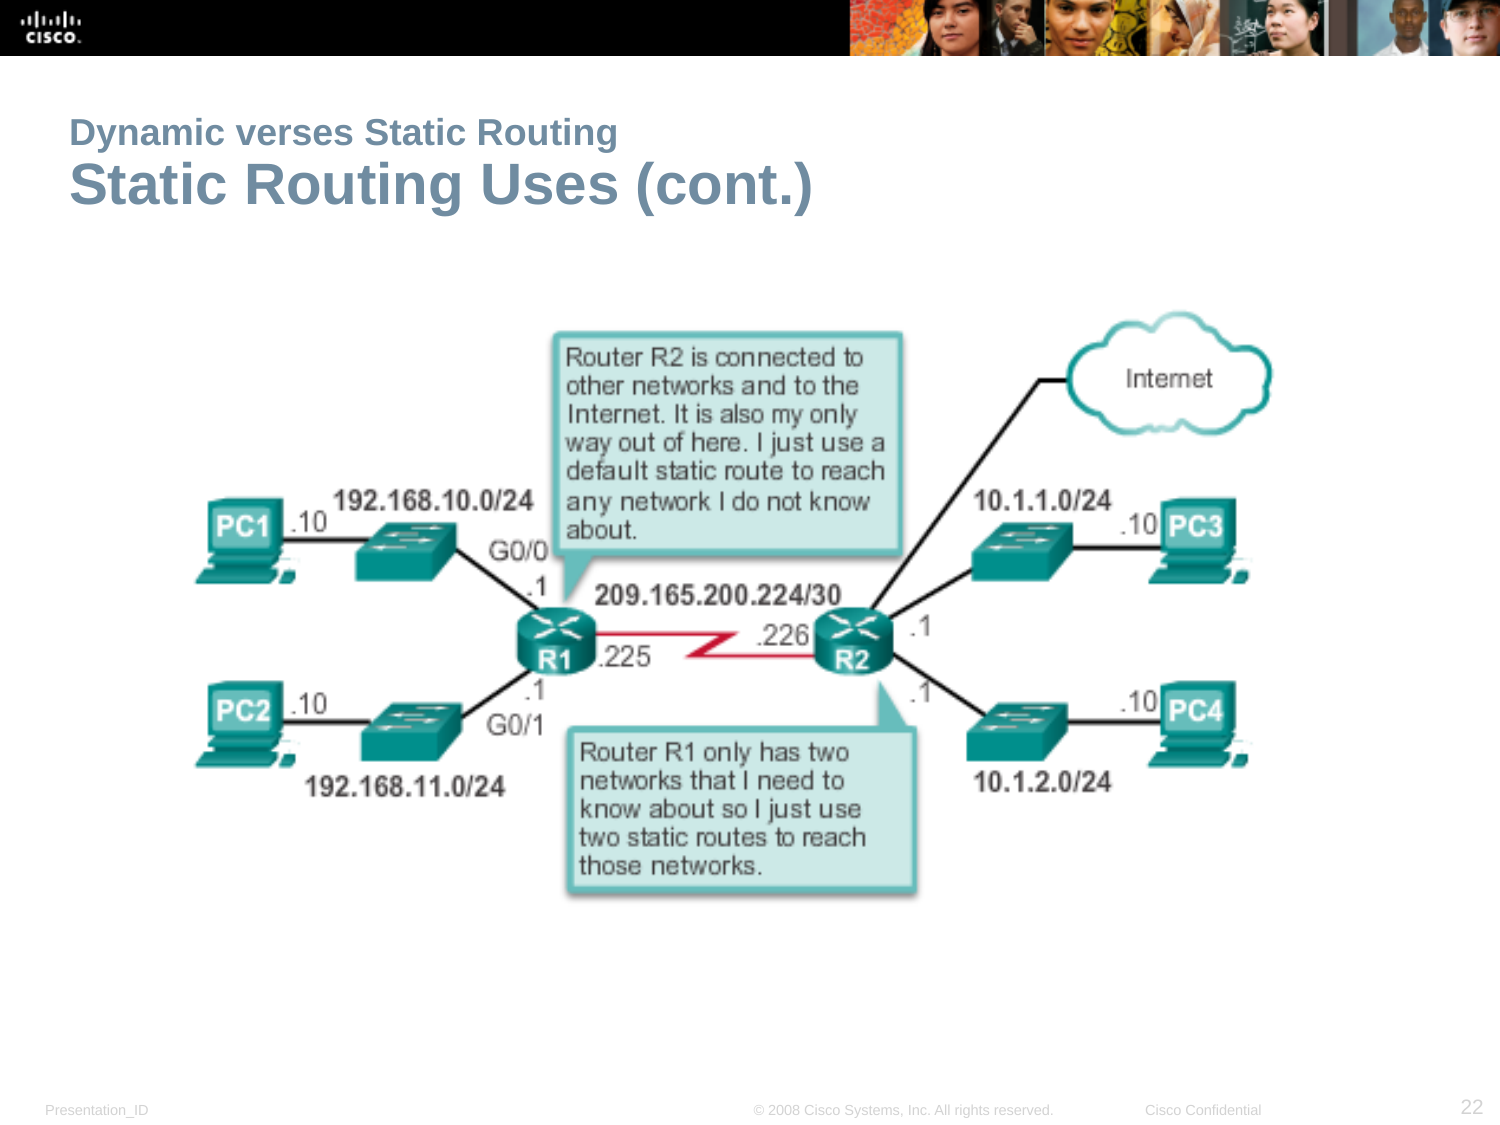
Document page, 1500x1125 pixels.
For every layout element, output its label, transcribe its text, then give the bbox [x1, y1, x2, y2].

picture [133, 244, 1363, 1029]
picture [0, 0, 1500, 56]
title Dynamic verses Static Routing Static Routing Uses (cont.) [55, 80, 1443, 224]
